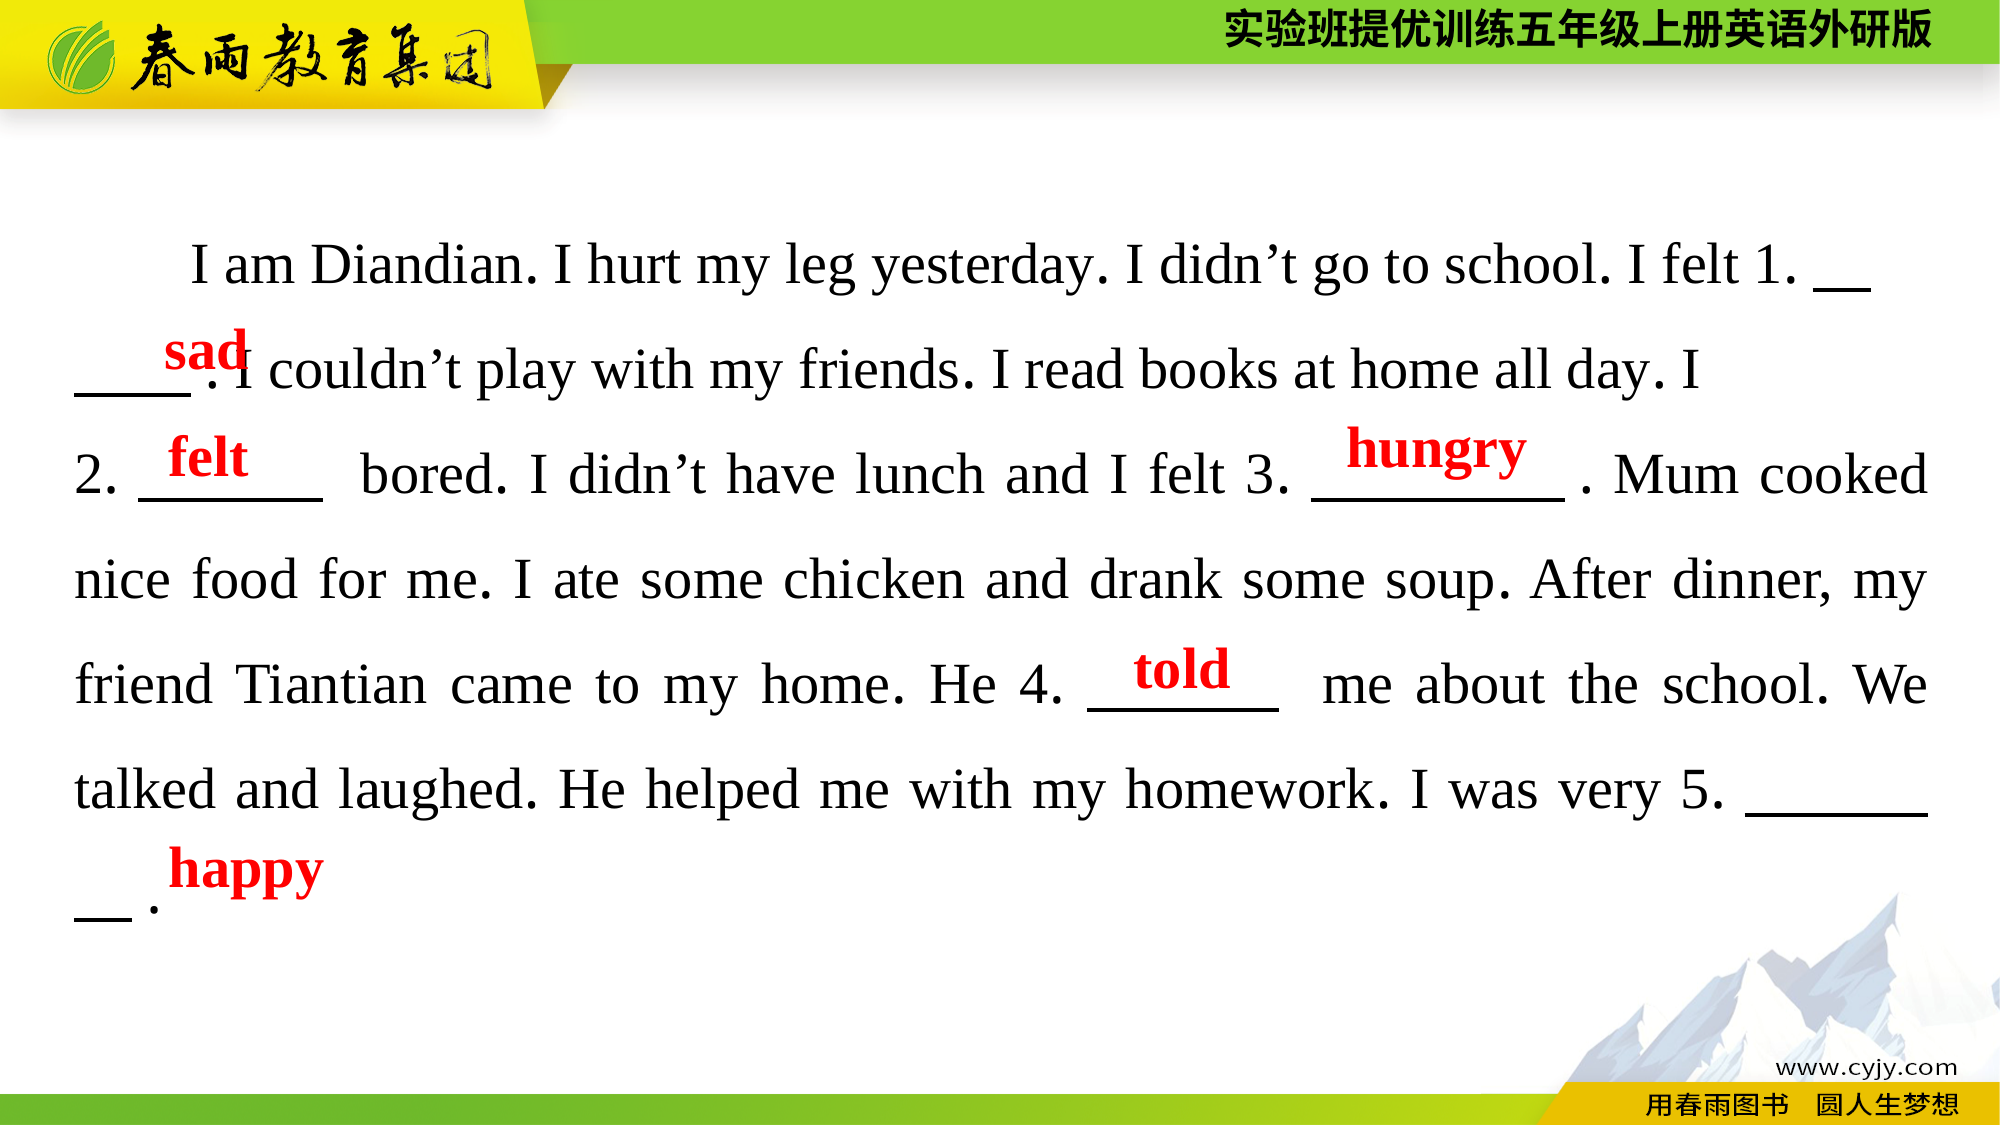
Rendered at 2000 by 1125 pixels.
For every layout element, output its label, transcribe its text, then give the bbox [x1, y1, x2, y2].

list I am Diandian. I hurt my leg yesterday. I didn’t go to school. I felt 1. . I couldn’t play with my friends. I read books at home all day. I 2. bored. I didn’t have lunch and I felt 3. . Mum cooked nice food for me. I ate some chicken and drank some soup. After dinner, my friend Tiantian came to my home. He 4. me about the school. We talked and laughed. He helped me with my homework. I was very 5. . [59, 183, 1944, 941]
text_box hungry [1331, 402, 1544, 487]
text_box told [1118, 623, 1246, 708]
text_box happy [153, 821, 340, 907]
text_box felt [153, 410, 265, 496]
text_box sad [150, 304, 265, 390]
picture [0, 0, 2000, 1125]
